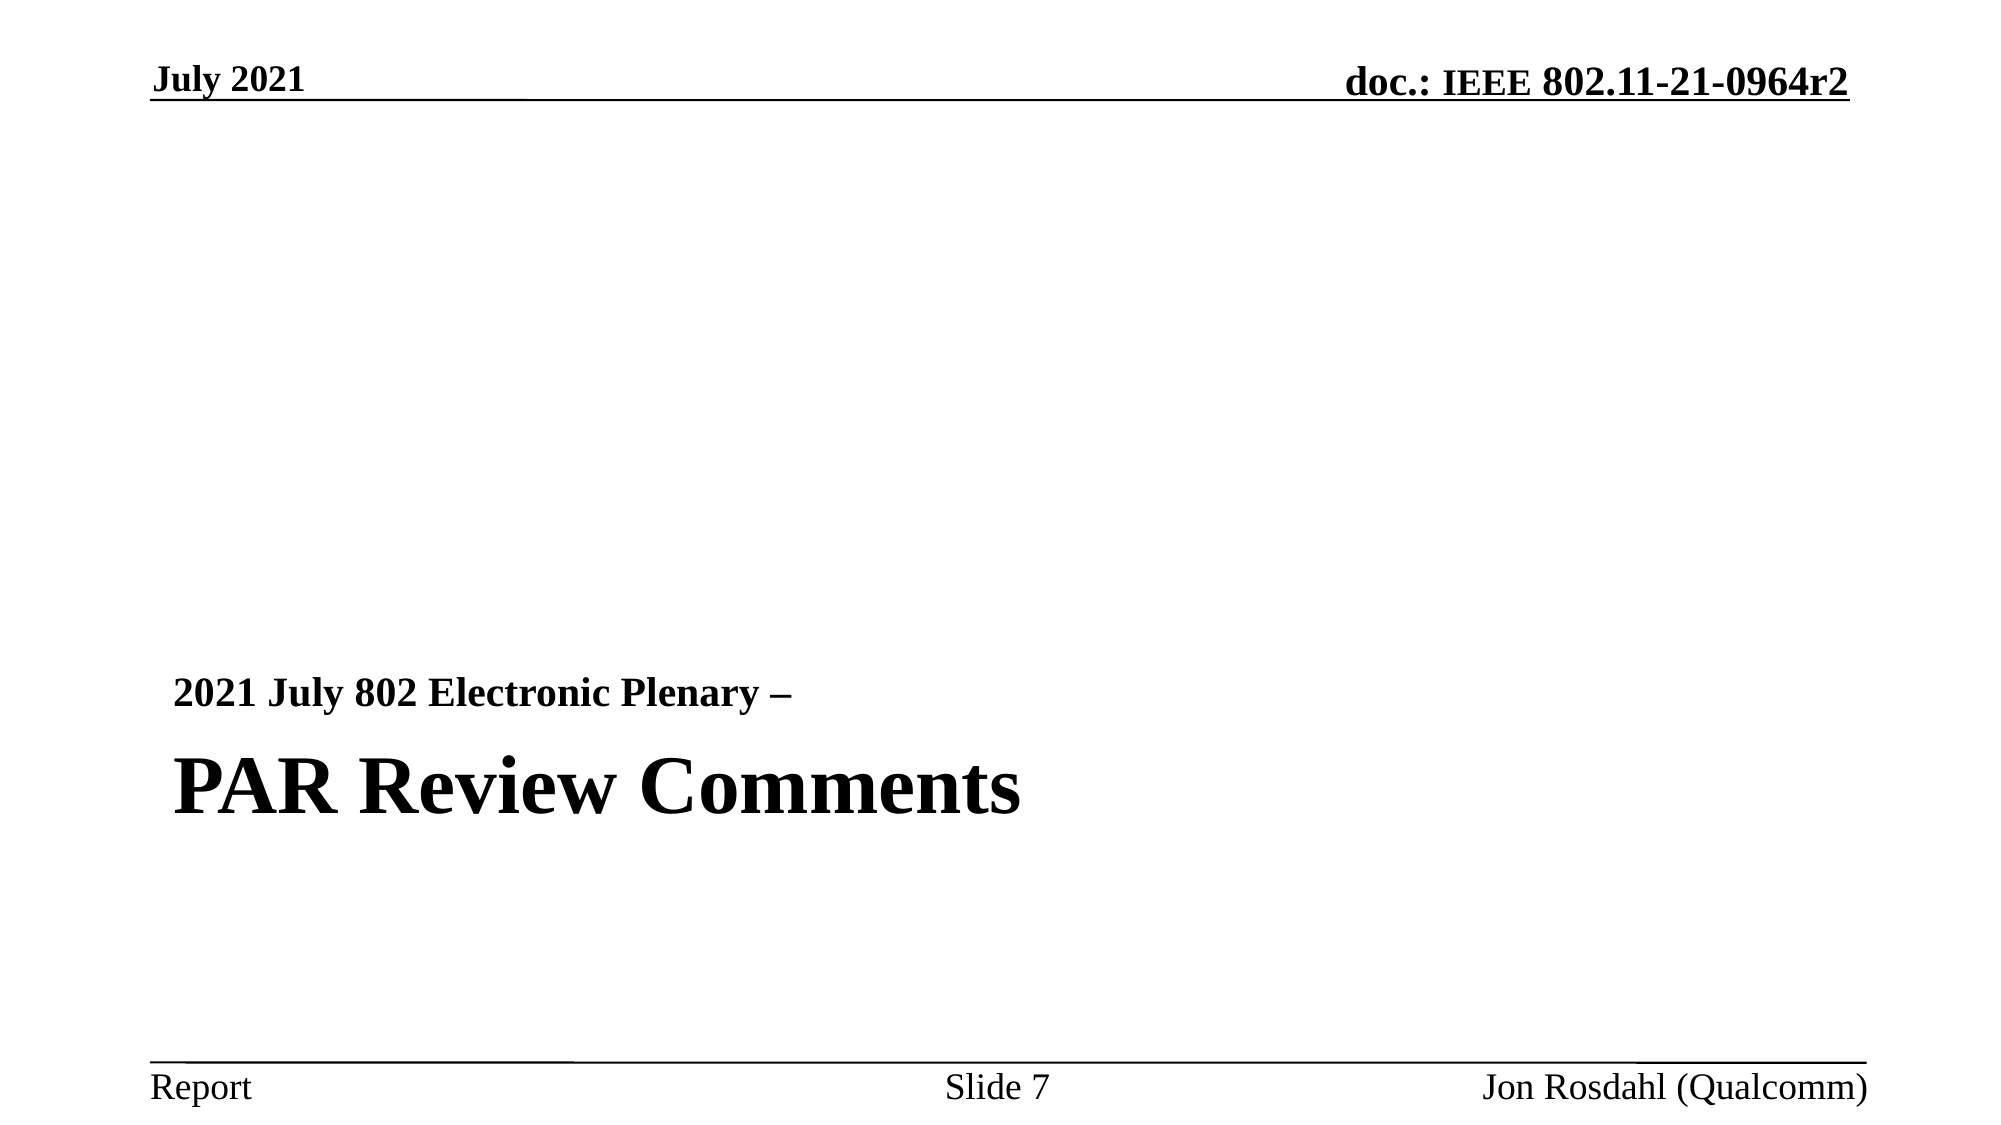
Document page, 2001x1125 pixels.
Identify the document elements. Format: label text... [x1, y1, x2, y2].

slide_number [152, 49, 434, 100]
footer Jon Rosdahl (Qualcomm) [1424, 1061, 1869, 1108]
title Par Review Comments [157, 724, 1859, 947]
slide_number Slide 7 [928, 1061, 1067, 1123]
list 2021 July 802 Electronic Plenary – [157, 476, 1859, 724]
